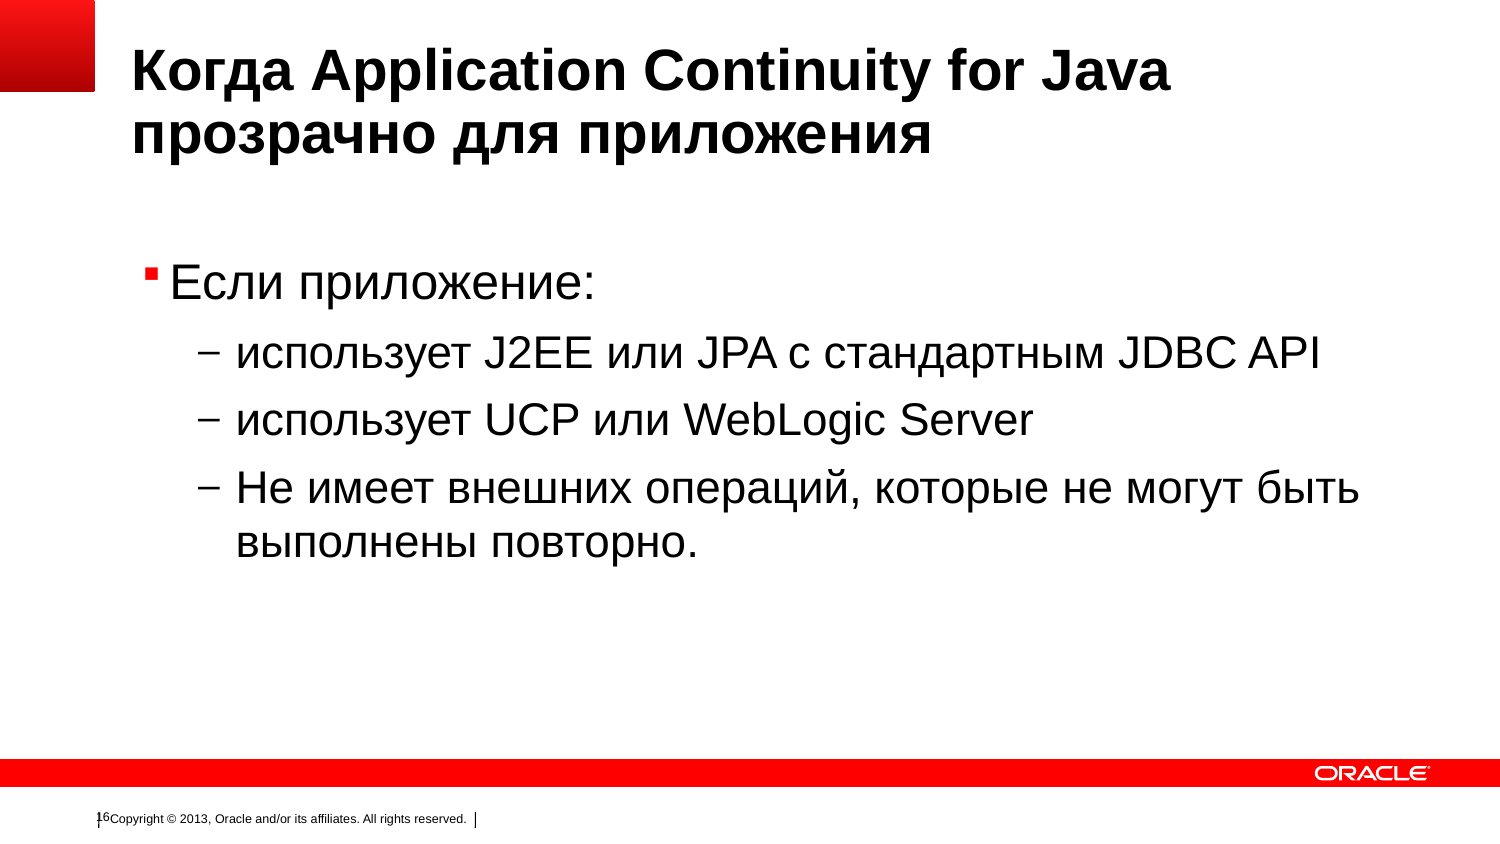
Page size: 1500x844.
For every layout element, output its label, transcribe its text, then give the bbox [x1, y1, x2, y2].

list Если приложение: использует J2EE или JPA с стандартным JDBC API использует UCP или WebLogic Server Не имеет внешних операций, которые не могут быть выполнены повторно. [131, 249, 1482, 753]
title Когда Application Continuity for Java прозрачно для приложения [131, 40, 1482, 107]
picture [0, 759, 1500, 787]
